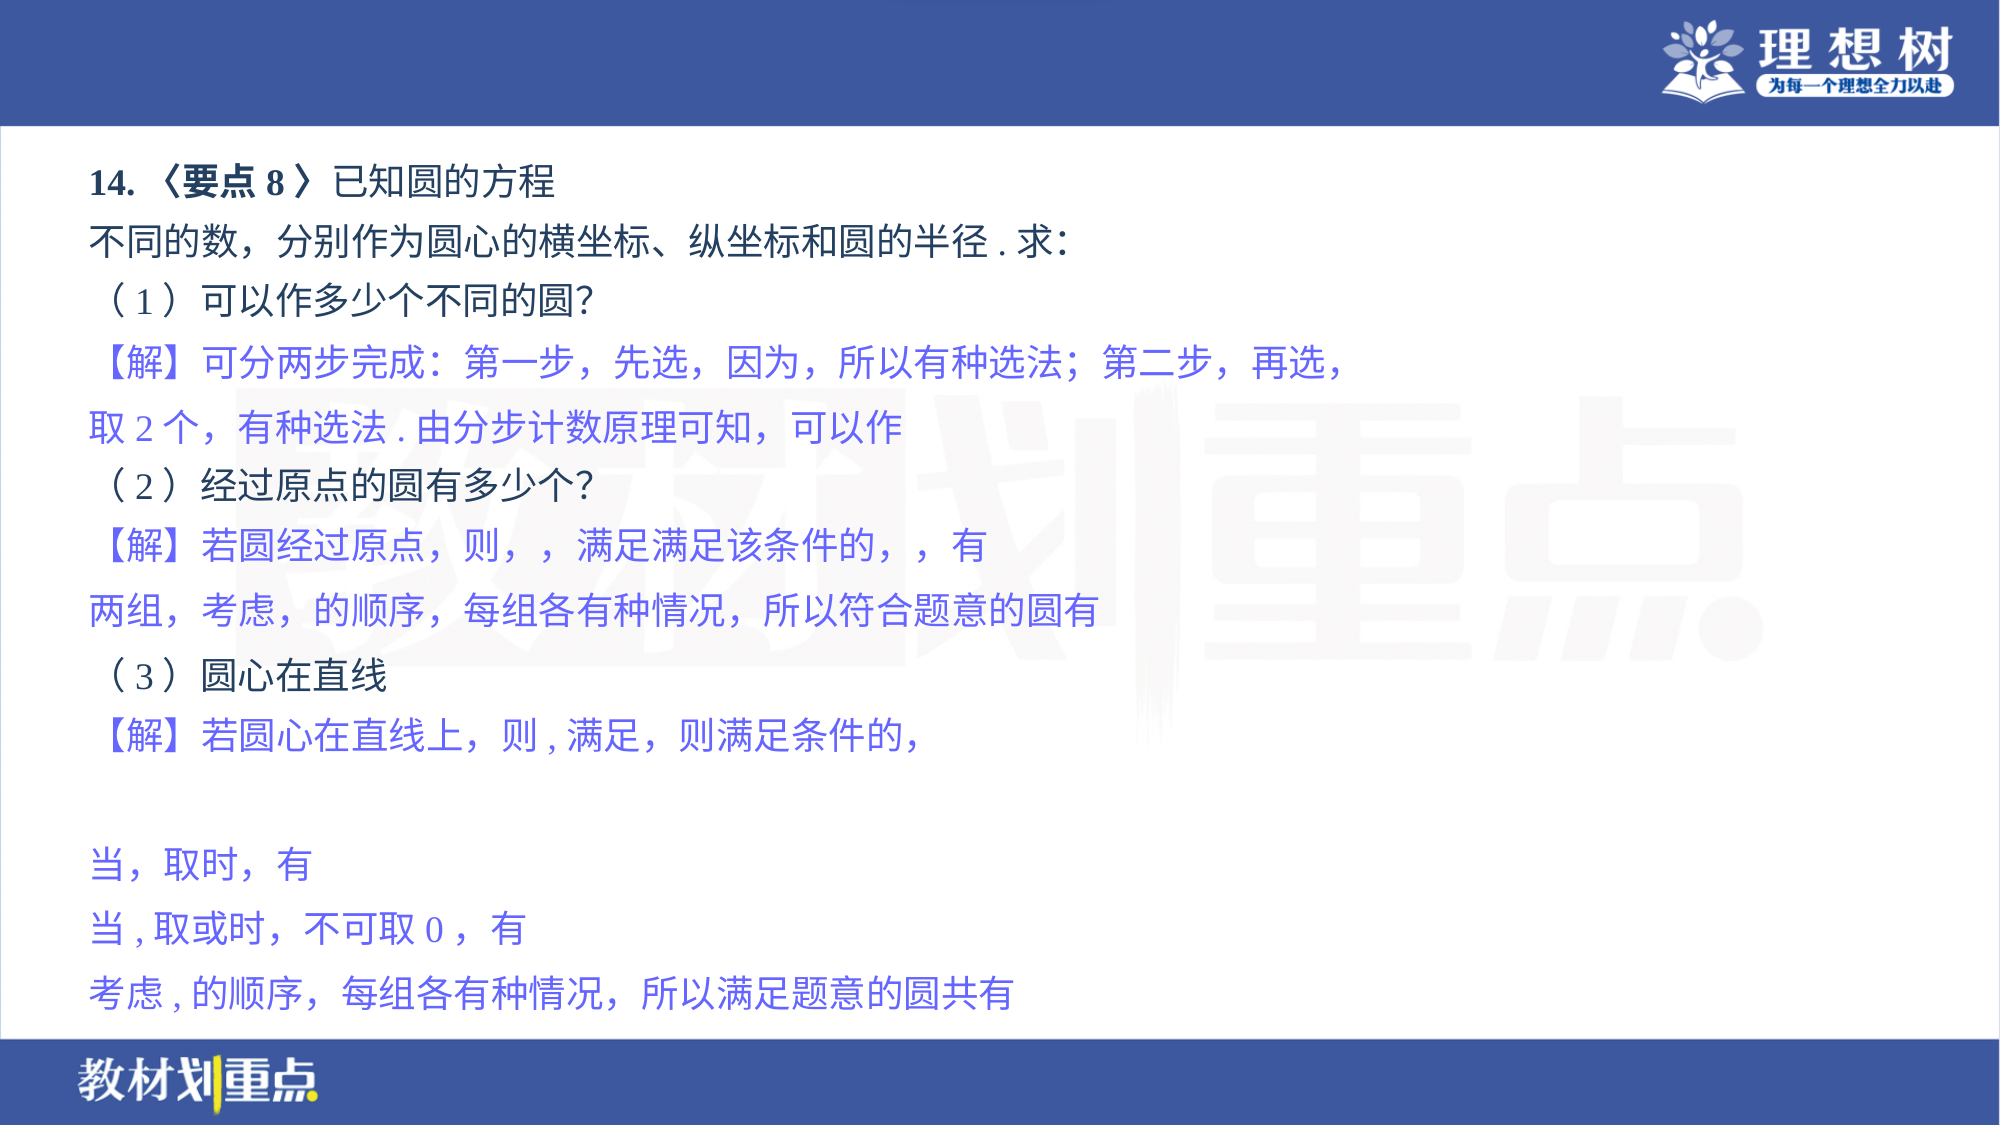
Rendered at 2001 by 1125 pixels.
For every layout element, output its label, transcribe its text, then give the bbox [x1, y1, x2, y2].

text_box （2）经过原点的圆有多少个？ [88, 442, 1911, 501]
picture [0, 0, 2000, 1125]
text_box （1）可以作多少个不同的圆？ [88, 257, 1911, 316]
